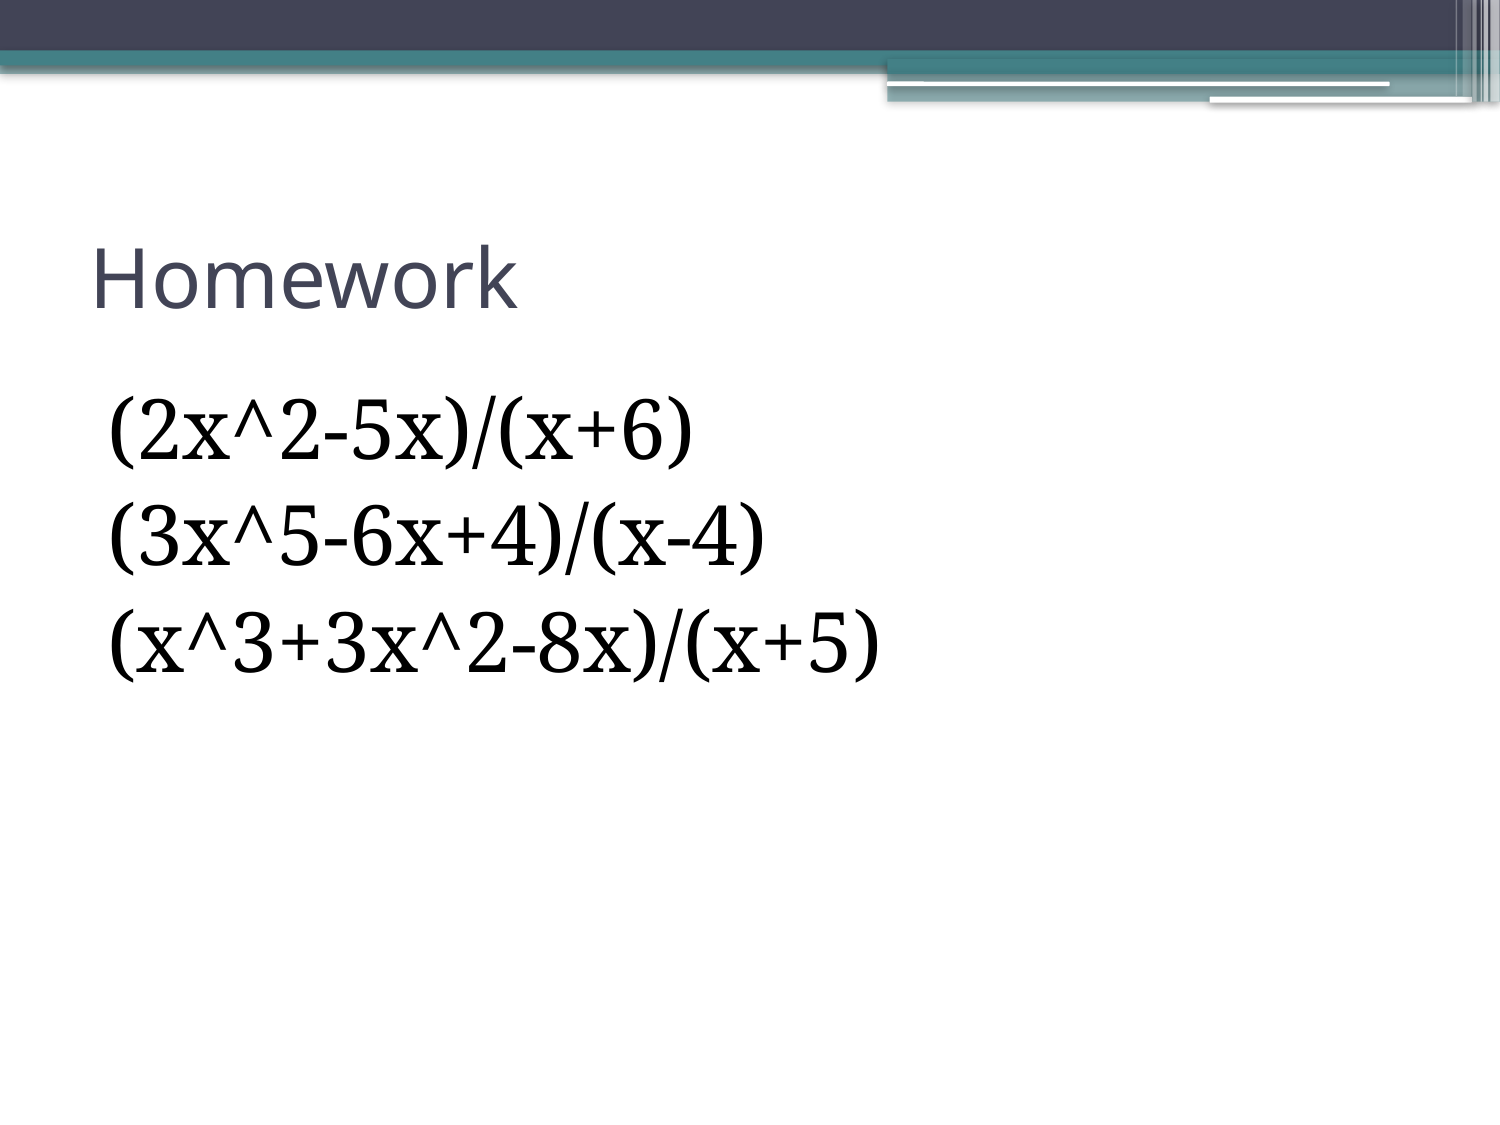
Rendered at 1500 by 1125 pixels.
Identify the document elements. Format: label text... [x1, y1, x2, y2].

title Homework [75, 187, 1425, 363]
list (2x^2-5x)/(x+6) (3x^5-6x+4)/(x-4) (x^3+3x^2-8x)/(x+5) [75, 368, 1425, 1079]
